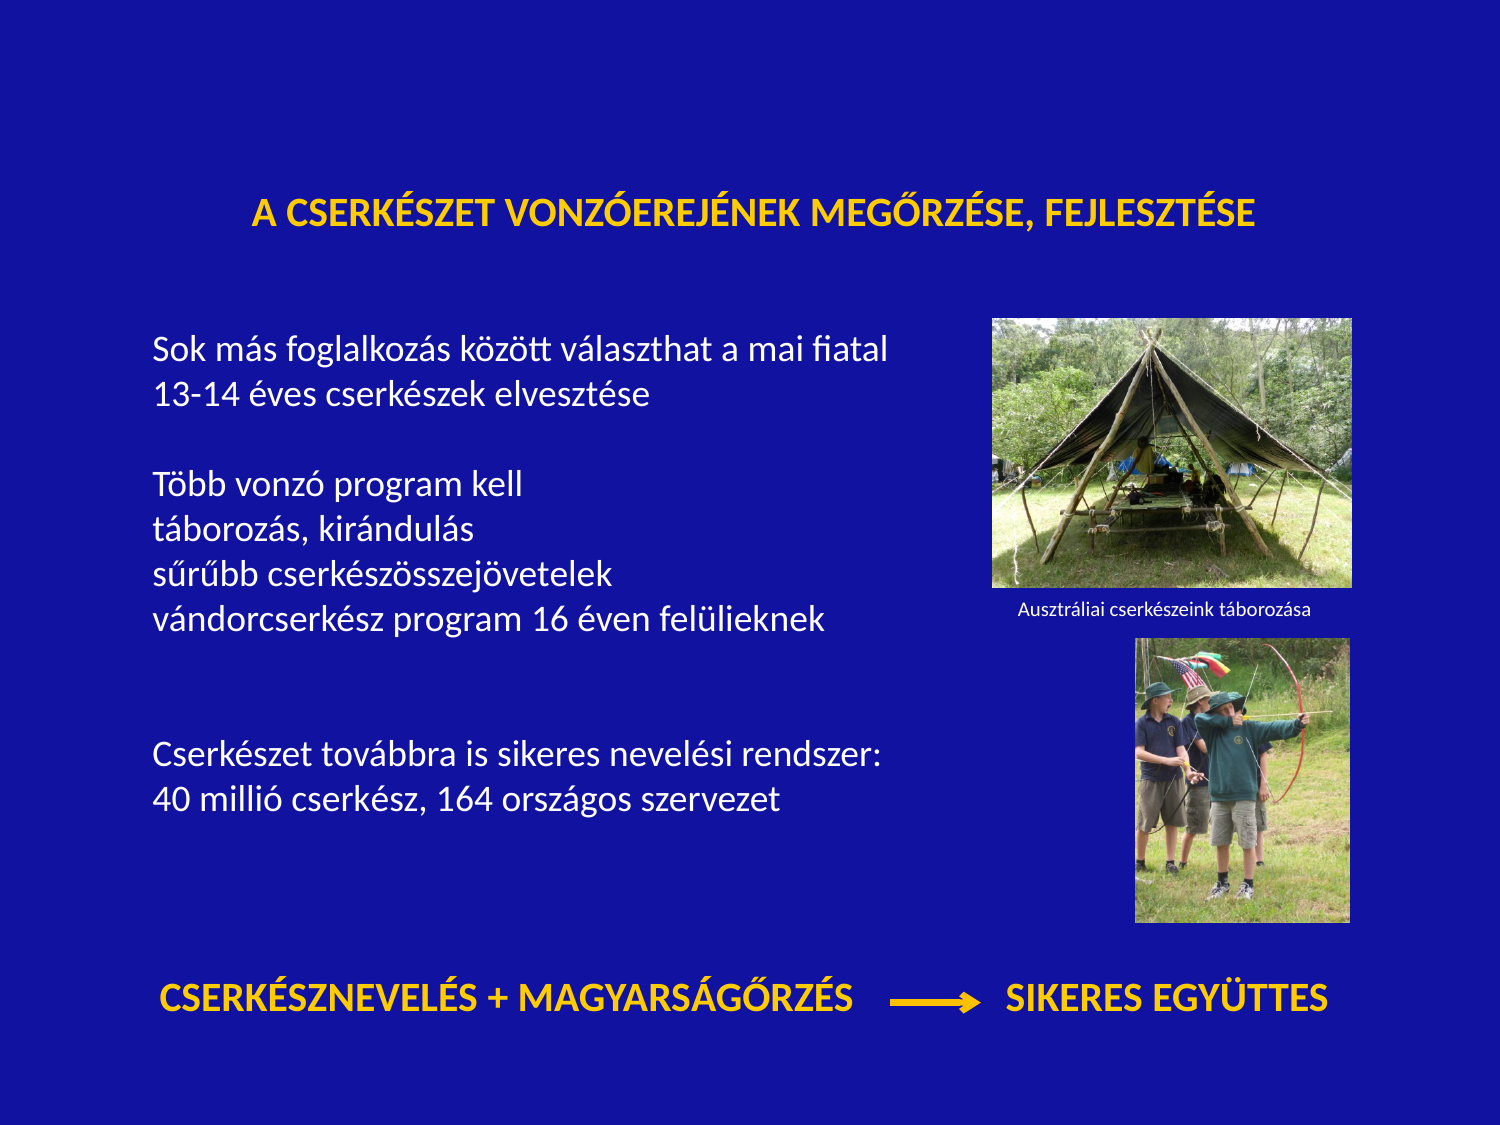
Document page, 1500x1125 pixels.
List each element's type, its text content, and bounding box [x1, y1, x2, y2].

text_box Ausztráliai cserkészeink táborozása [1003, 595, 1327, 628]
picture [1135, 637, 1350, 923]
picture [992, 318, 1352, 588]
text_box A CSERKÉSZET VONZÓEREJÉNEK MEGŐRZÉSE, FEJLESZTÉSE Sok más foglalkozás között választhat a mai fiatal 13-14 éves cserkészek elvesztése Több vonzó program kell táborozás, kirándulás sűrűbb cserkészösszejövetelek vándorcserkész program 16 éven felülieknek Cserkészet továbbra is sikeres nevelési rendszer: 40 millió cserkész, 164 országos szervezet CSERKÉSZNEVELÉS + MAGYARSÁGŐRZÉS SIKERES EGYÜTTES [137, 176, 1370, 1027]
